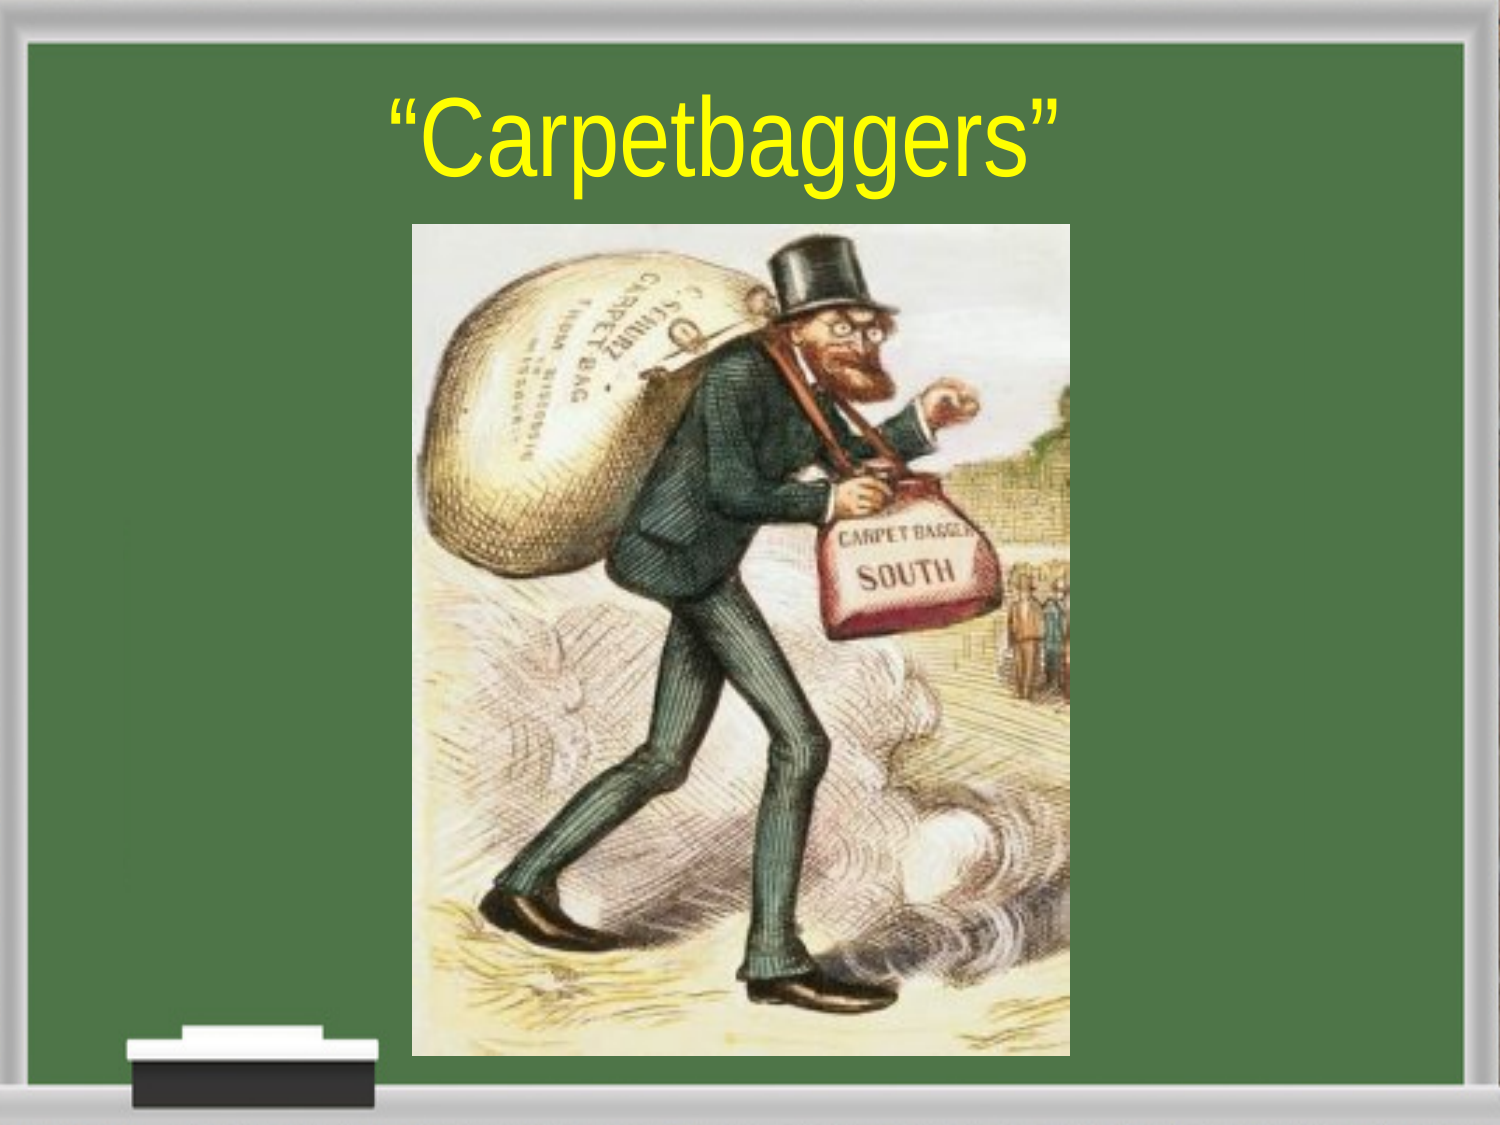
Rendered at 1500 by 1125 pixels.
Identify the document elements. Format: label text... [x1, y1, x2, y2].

title “Carpetbaggers” [62, 37, 1413, 226]
picture [0, 0, 1500, 1125]
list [412, 224, 1070, 1056]
